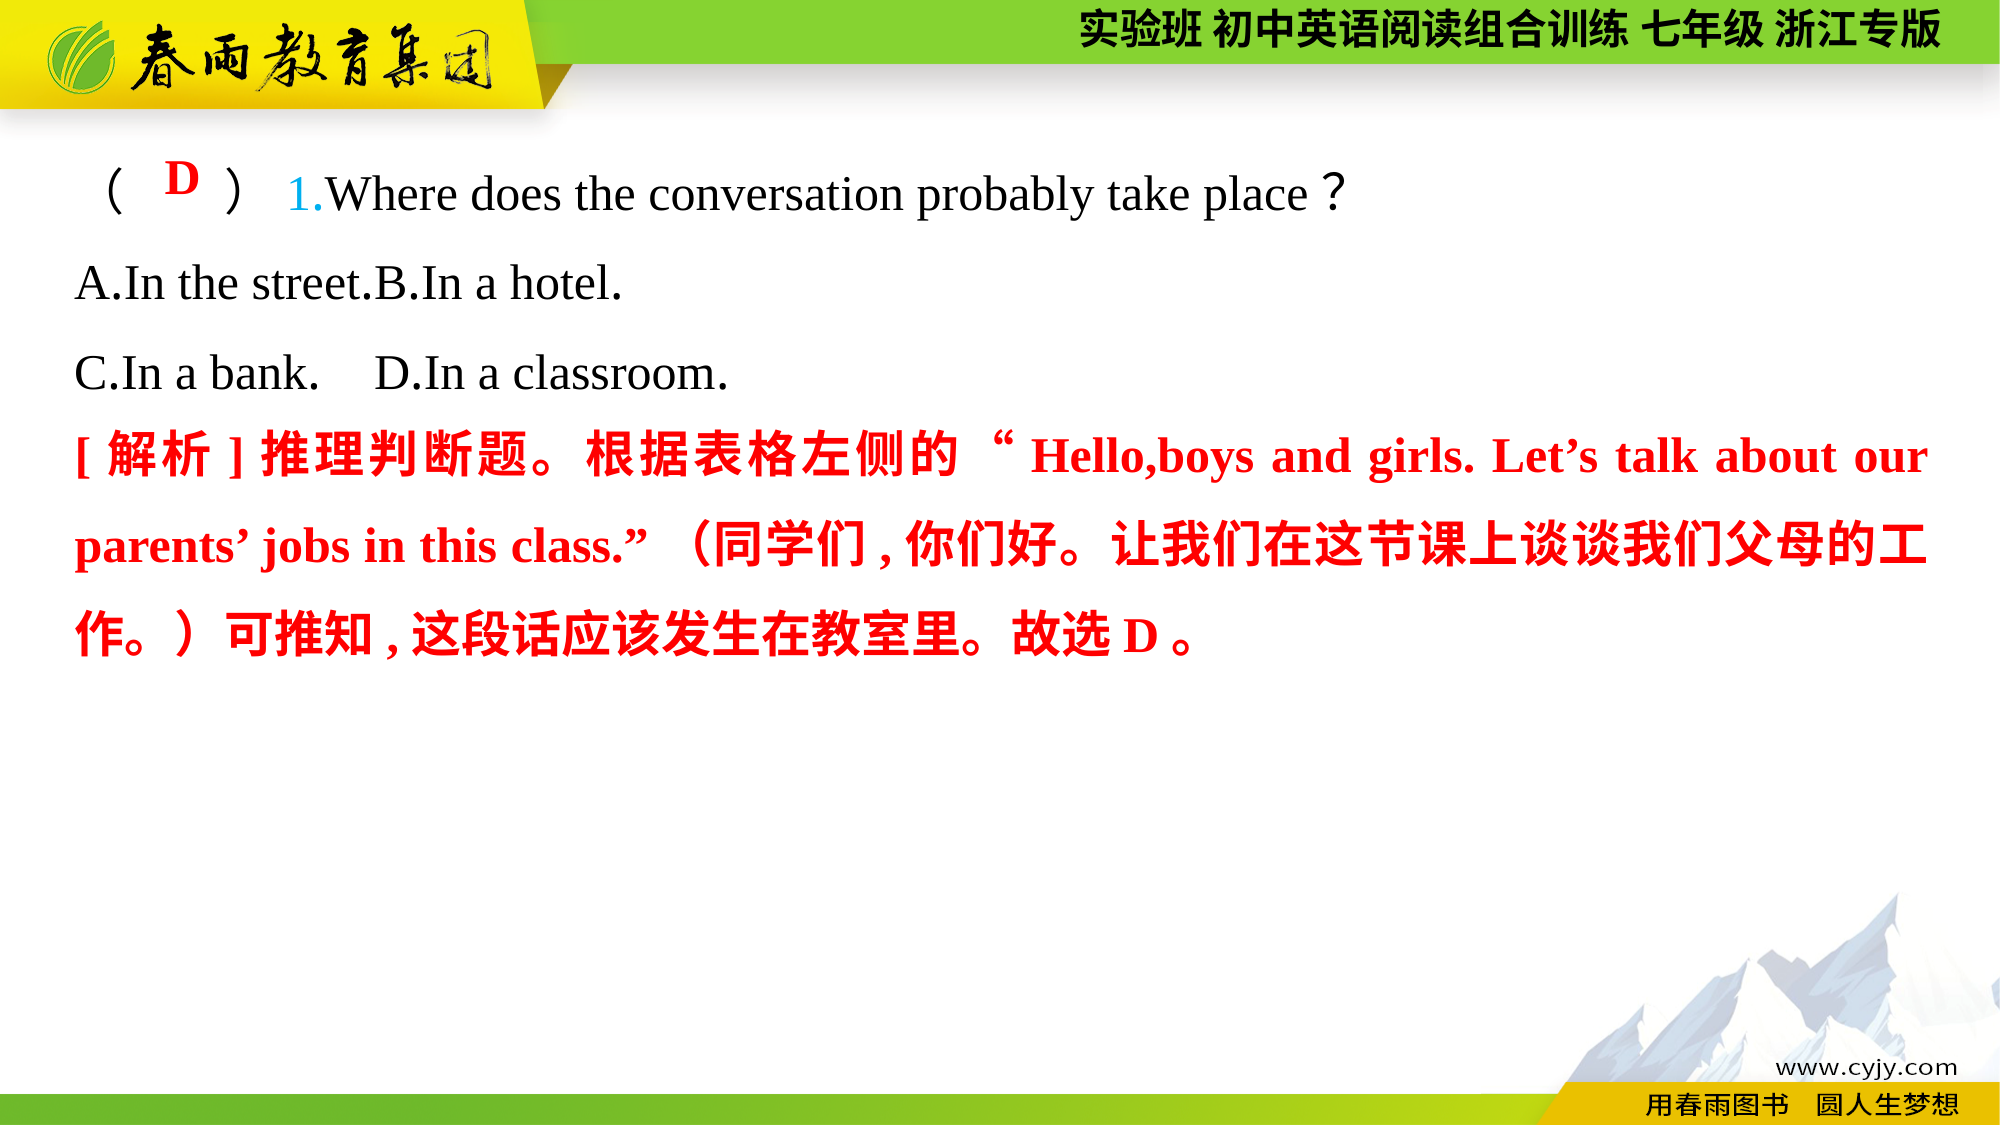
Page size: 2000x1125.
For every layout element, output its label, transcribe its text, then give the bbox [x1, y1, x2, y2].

text_box D [149, 137, 216, 212]
text_box [解析]推理判断题。根据表格左侧的“Hello,boys and girls. Let’s talk about our parents’ jobs in this class.”（同学们,你们好。让我们在这节课上谈谈我们父母的工作。）可推知,这段话应该发生在教室里。故选D。 [59, 385, 1944, 670]
picture [0, 0, 2000, 1125]
list （ ）1.Where does the conversation probably take place？ A.In the street. B.In a hotel. C.In a bank. D.In a classroom. [59, 122, 1944, 385]
